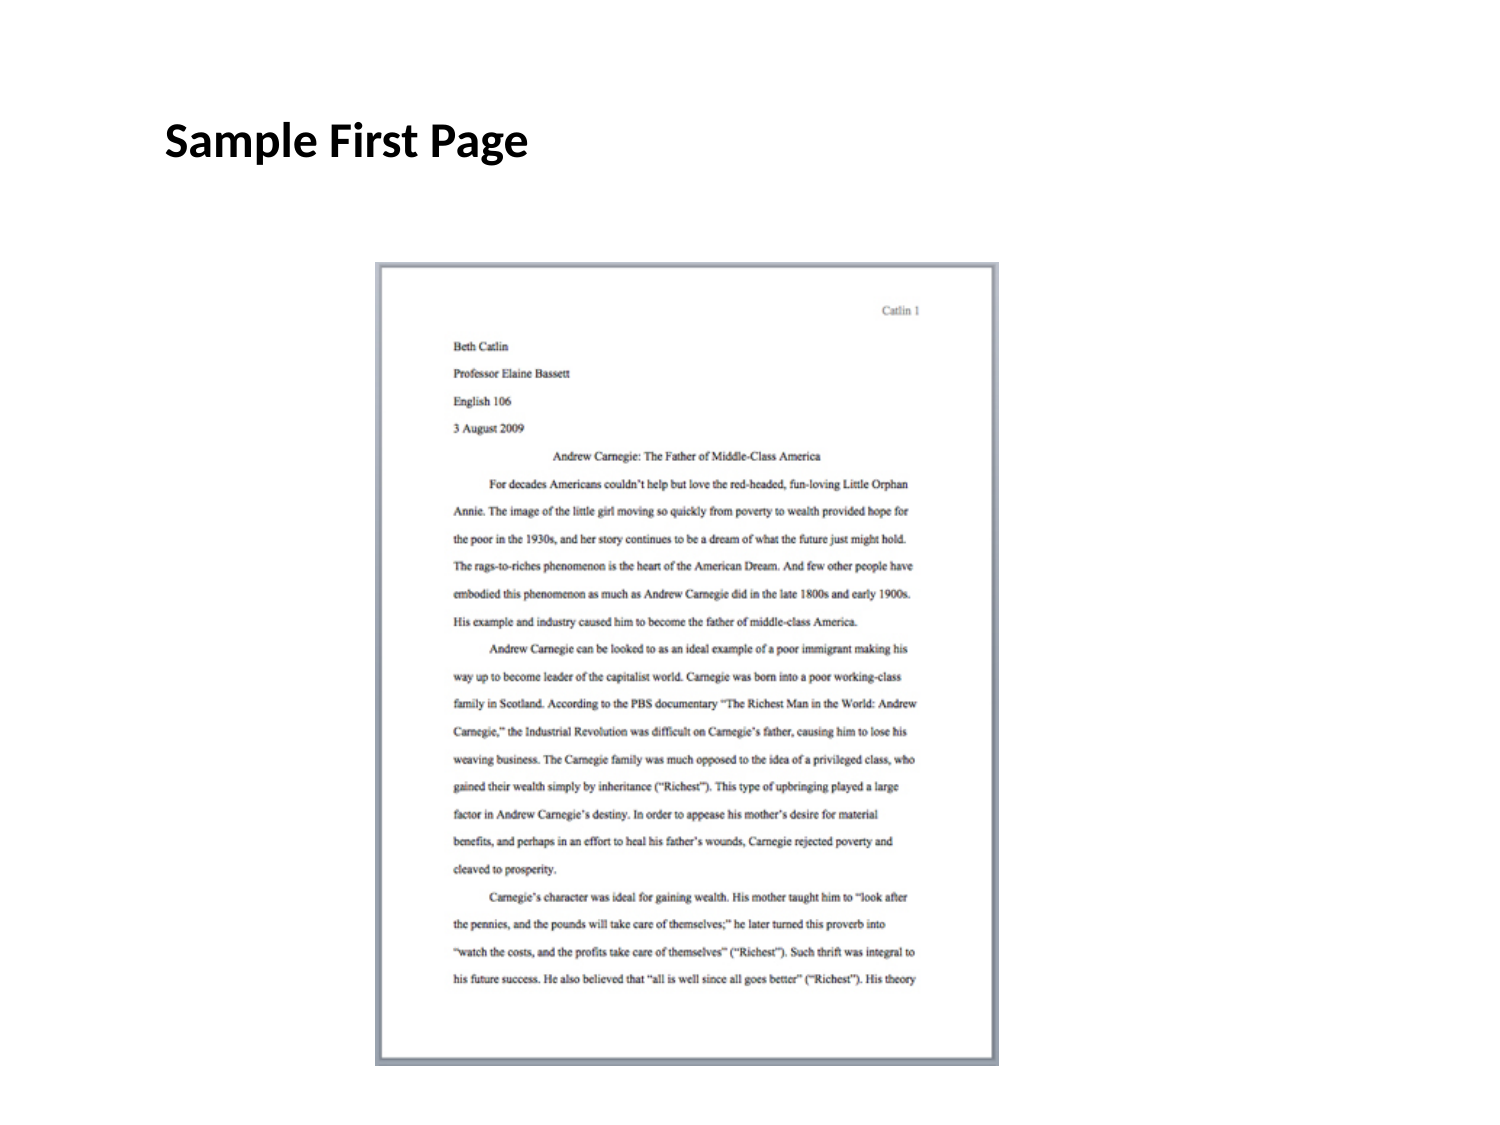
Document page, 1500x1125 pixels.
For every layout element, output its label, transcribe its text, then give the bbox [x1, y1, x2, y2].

picture [374, 262, 999, 1066]
text_box Sample First Page [150, 99, 1025, 175]
